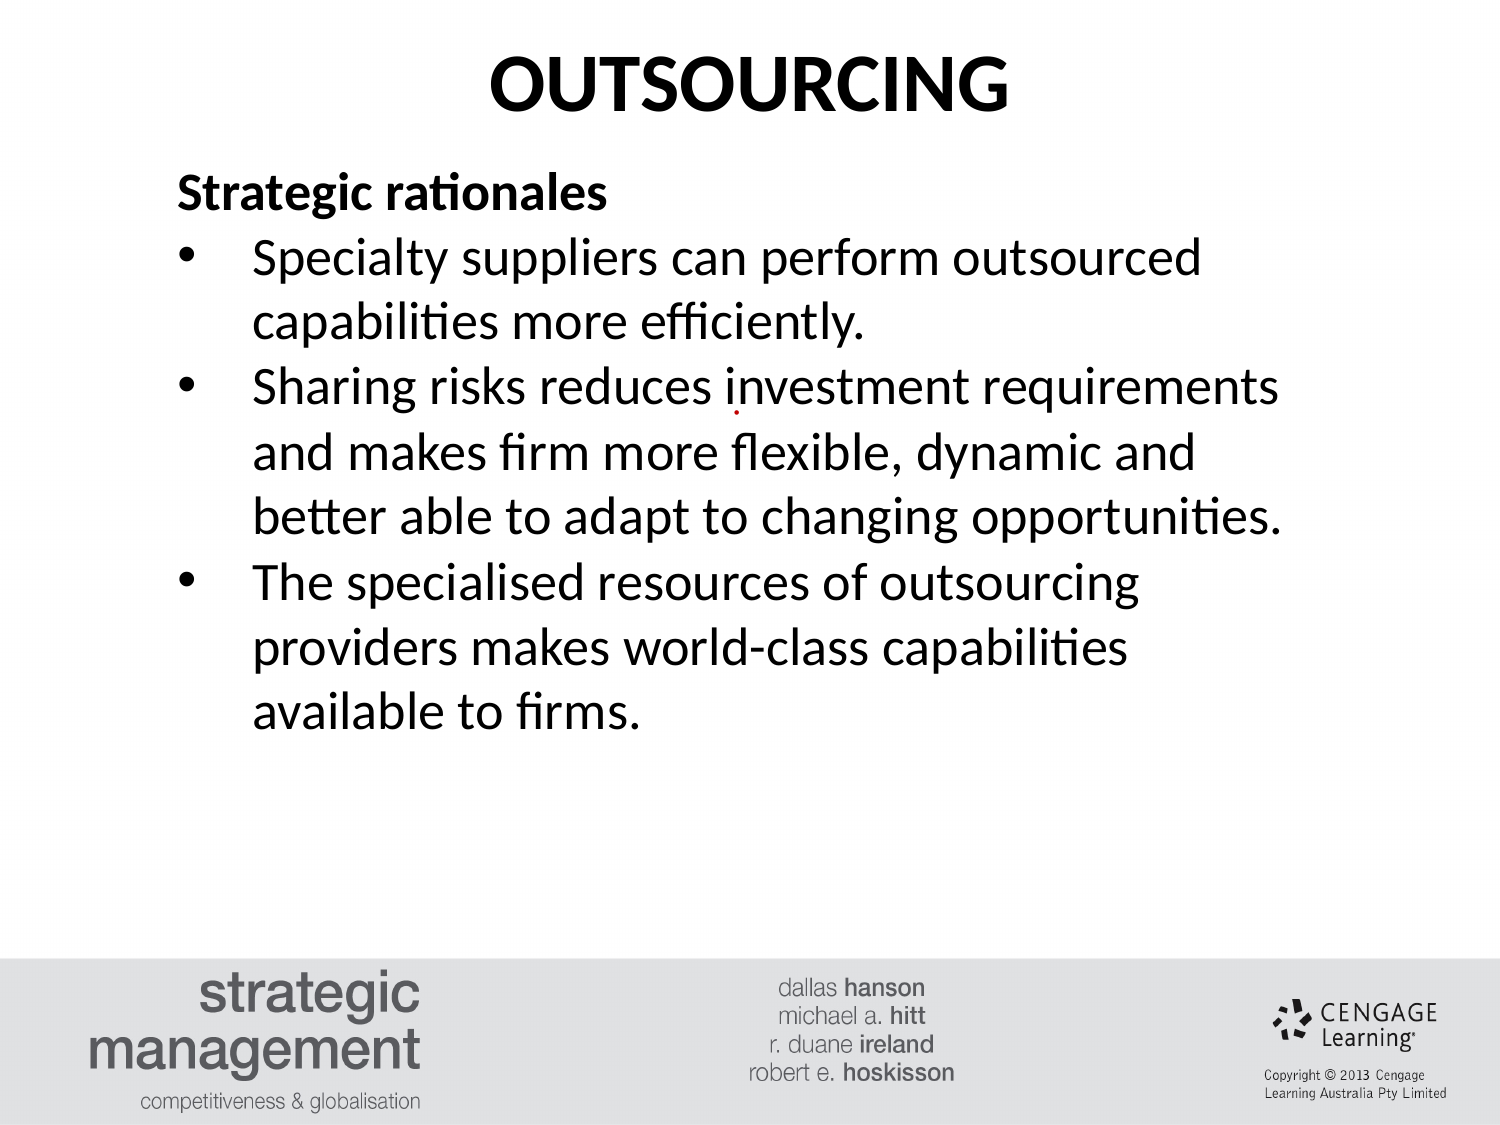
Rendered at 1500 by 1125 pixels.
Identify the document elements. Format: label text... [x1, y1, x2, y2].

text_box OUTSOURCING [168, 21, 1332, 136]
text_box [143, 212, 1357, 1050]
picture [0, 0, 1500, 1125]
text_box Strategic rationales Specialty suppliers can perform outsourced capabilities more efficiently. Sharing risks reduces investment requirements and makes firm more flexible, dynamic and better able to adapt to changing opportunities. The specialised resources of outsourcing providers makes world-class capabilities available to firms. [162, 148, 1338, 929]
